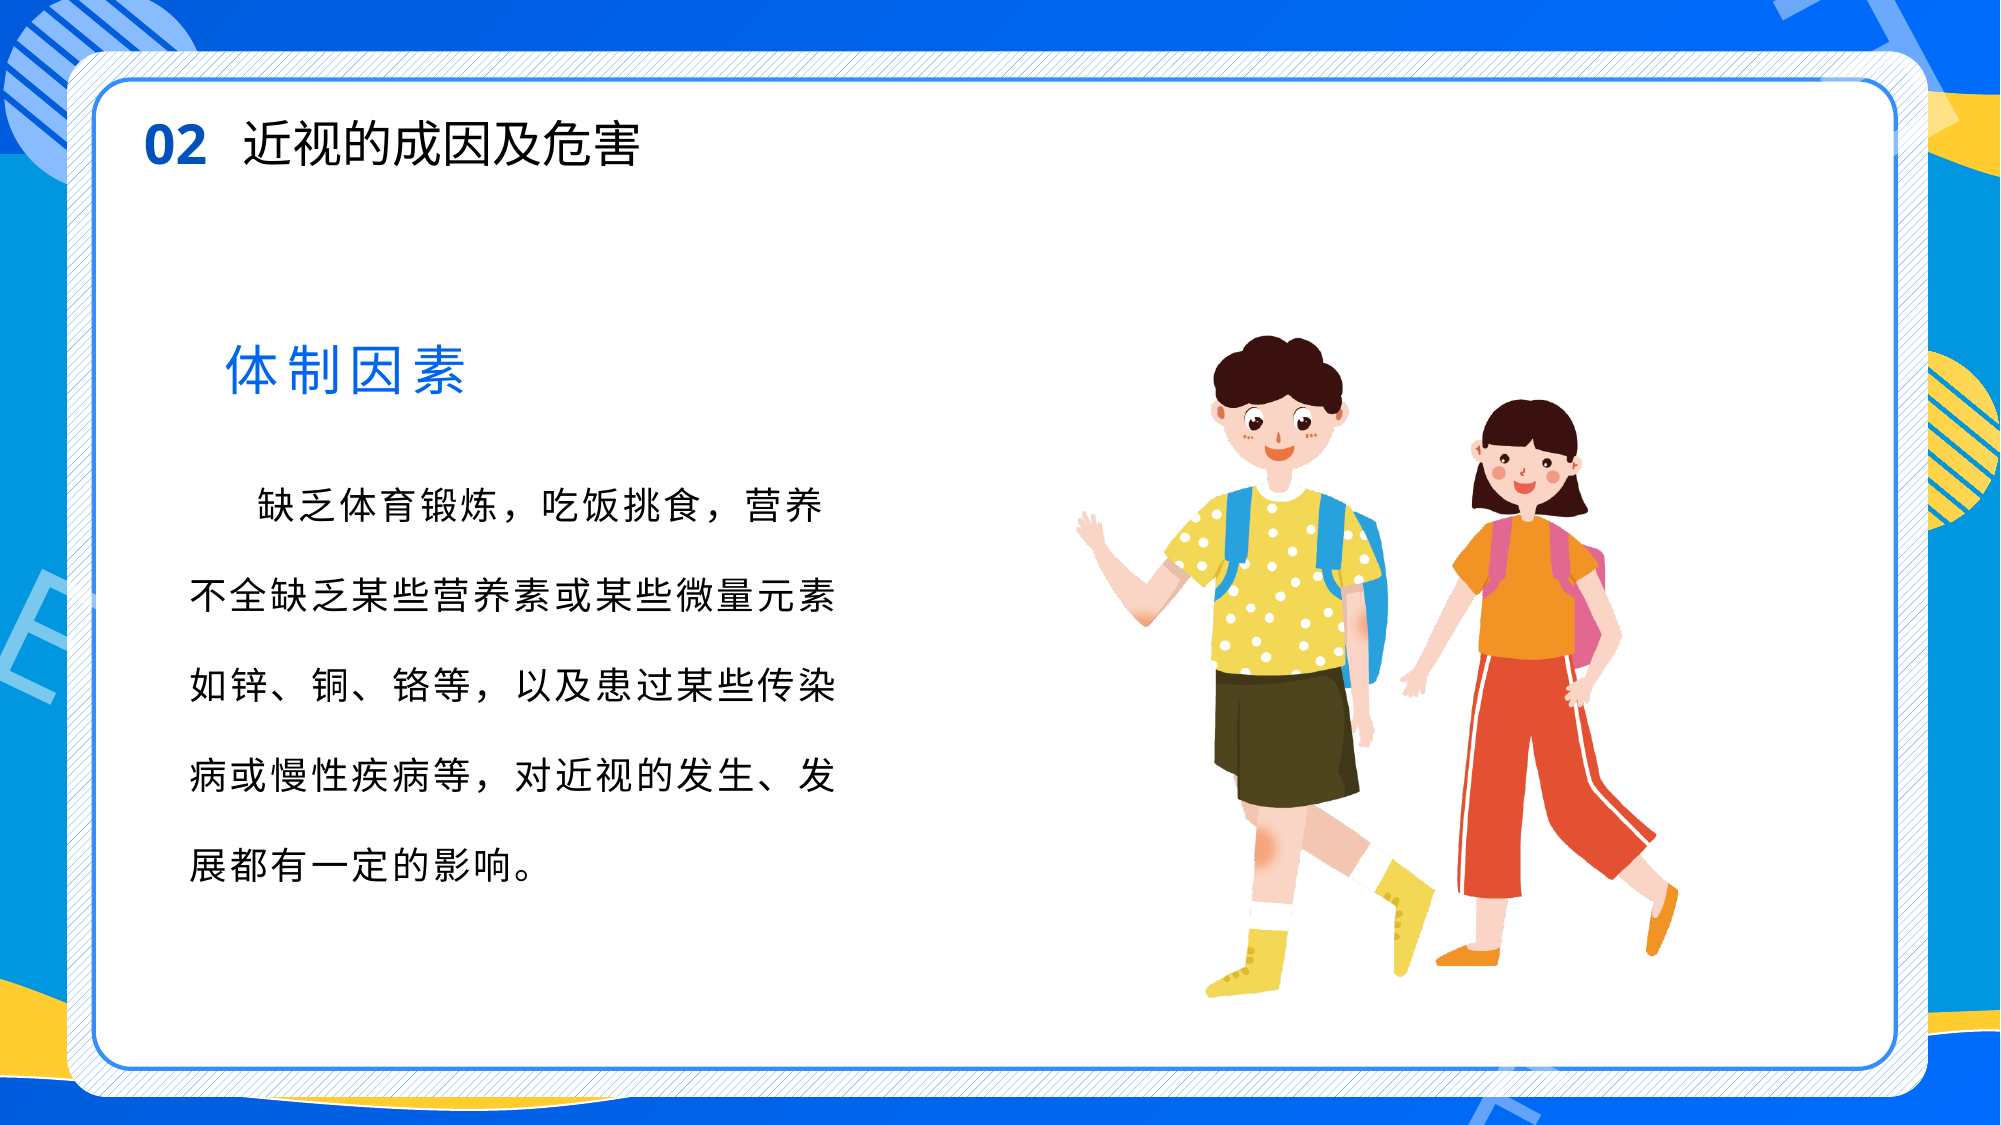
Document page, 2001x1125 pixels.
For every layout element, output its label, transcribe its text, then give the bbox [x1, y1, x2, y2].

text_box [125, 101, 705, 185]
text_box 体制因素 [151, 328, 540, 409]
text_box 缺乏体育锻炼，吃饭挑食，营养不全缺乏某些营养素或某些微量元素如锌、铜、铬等，以及患过某些传染病或慢性疾病等，对近视的发生、发展都有一定的影响。 [174, 429, 882, 895]
picture [1058, 325, 1740, 1007]
